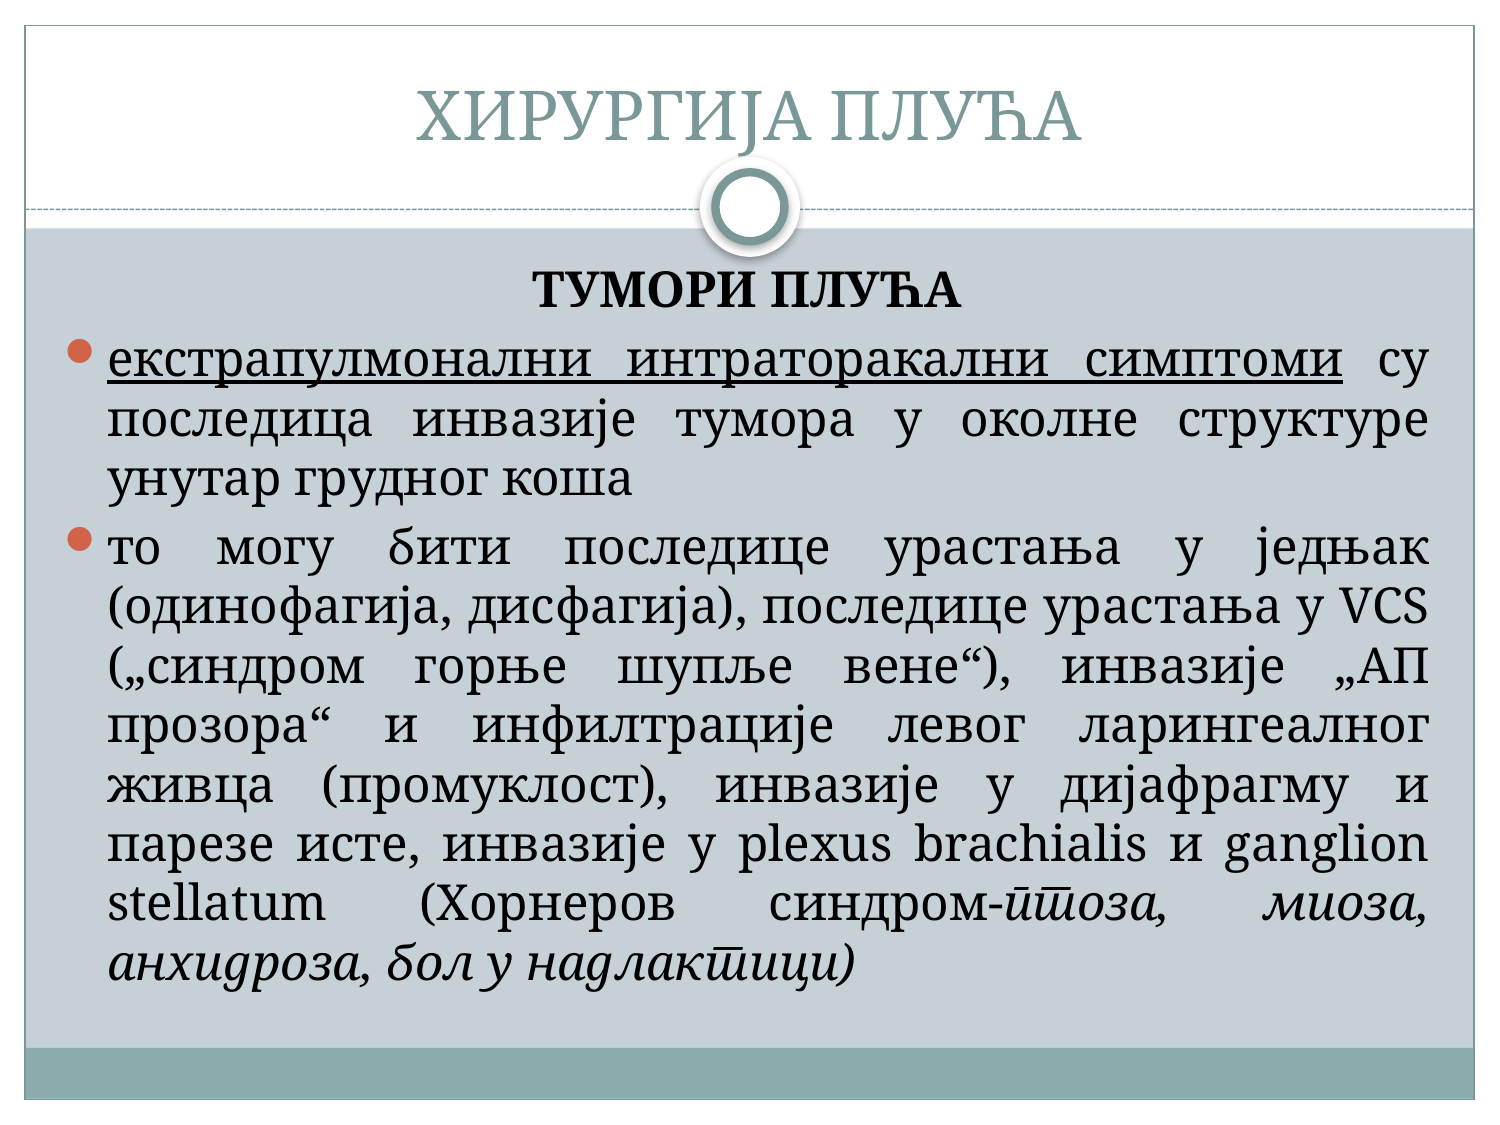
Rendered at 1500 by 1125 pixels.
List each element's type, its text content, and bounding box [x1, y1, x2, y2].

title ХИРУРГИЈА ПЛУЋА [49, 37, 1450, 162]
list ТУМОРИ ПЛУЋА екстрапулмонални интраторакални симптоми су последица инвазије тумора у околне структуре унутар грудног коша то могу бити последице урастања у једњак (одинофагија, дисфагија), последице урастања у VCS („синдром горње шупље вене“), инвазије „АП прозора“ и инфилтрације левог ларингеалног живца (промуклост), инвазије у дијафрагму и парезе исте, инвазије у plexus brachialis и ganglion stellatum (Хорнеров синдром-птоза, миоза, анхидроза, бол у надлактици) [49, 250, 1445, 1001]
